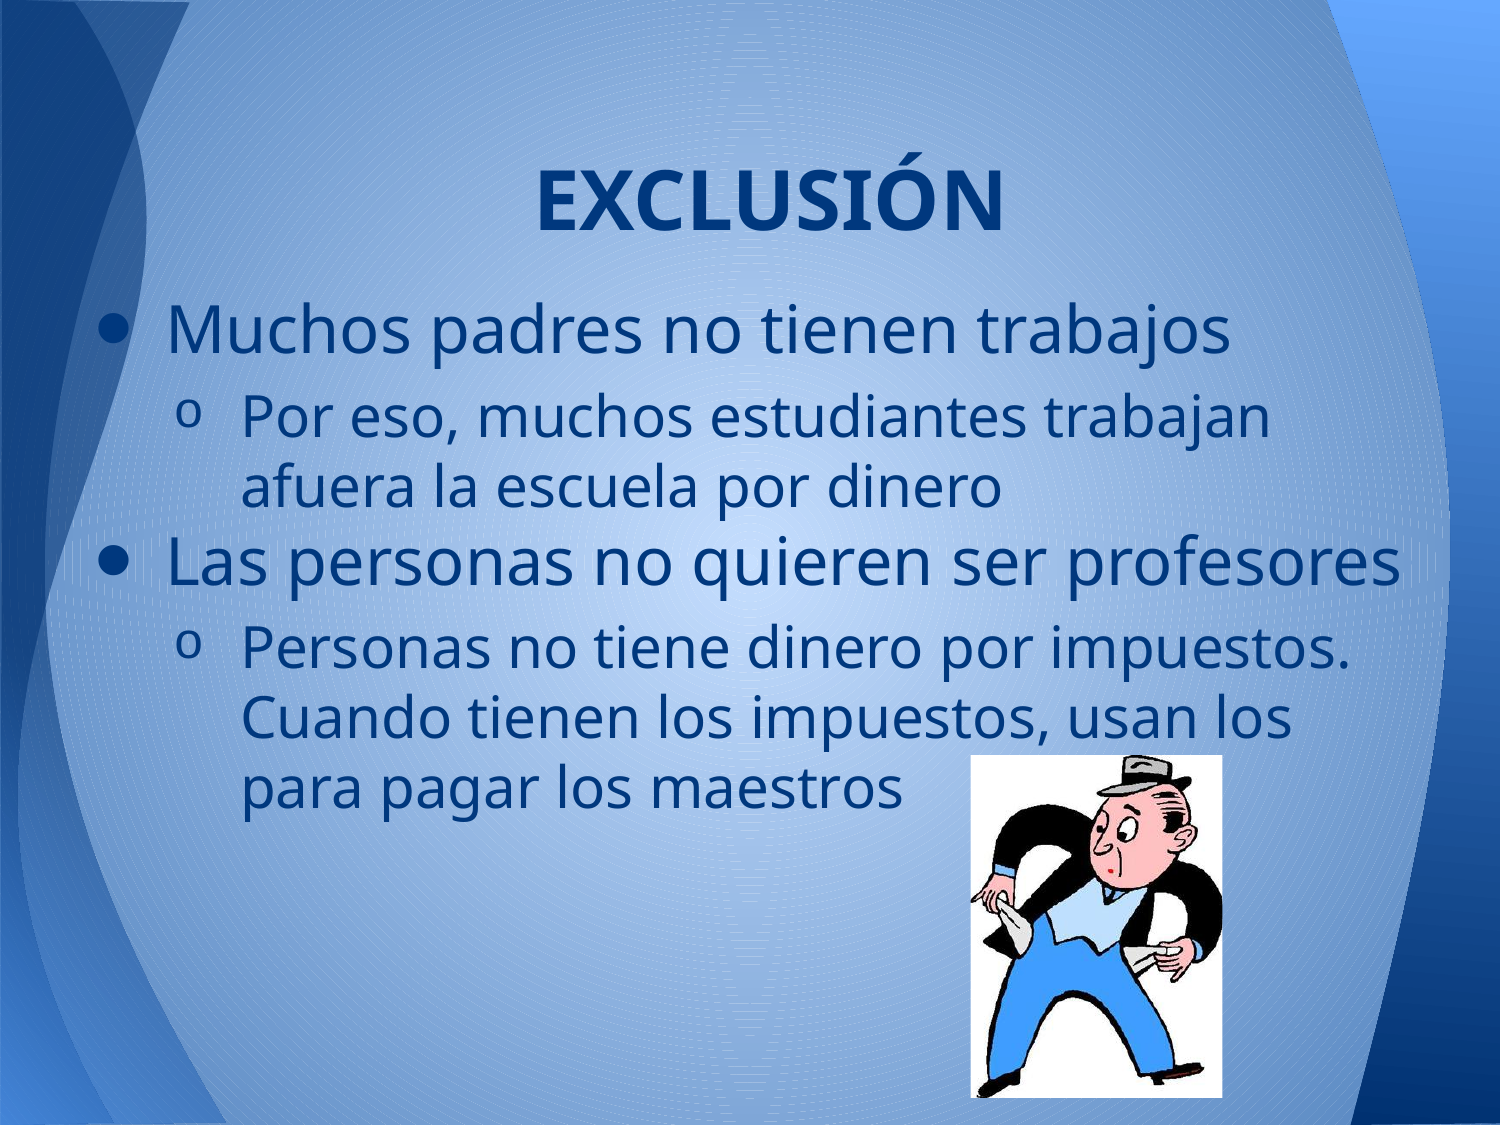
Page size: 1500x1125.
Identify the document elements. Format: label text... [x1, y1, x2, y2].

title EXCLUSIÓN [75, 45, 1425, 263]
list Muchos padres no tienen trabajos Por eso, muchos estudiantes trabajan afuera la escuela por dinero Las personas no quieren ser profesores Personas no tiene dinero por impuestos. Cuando tienen los impuestos, usan los para pagar los maestros [75, 272, 1425, 1067]
text_box [970, 755, 1223, 1098]
